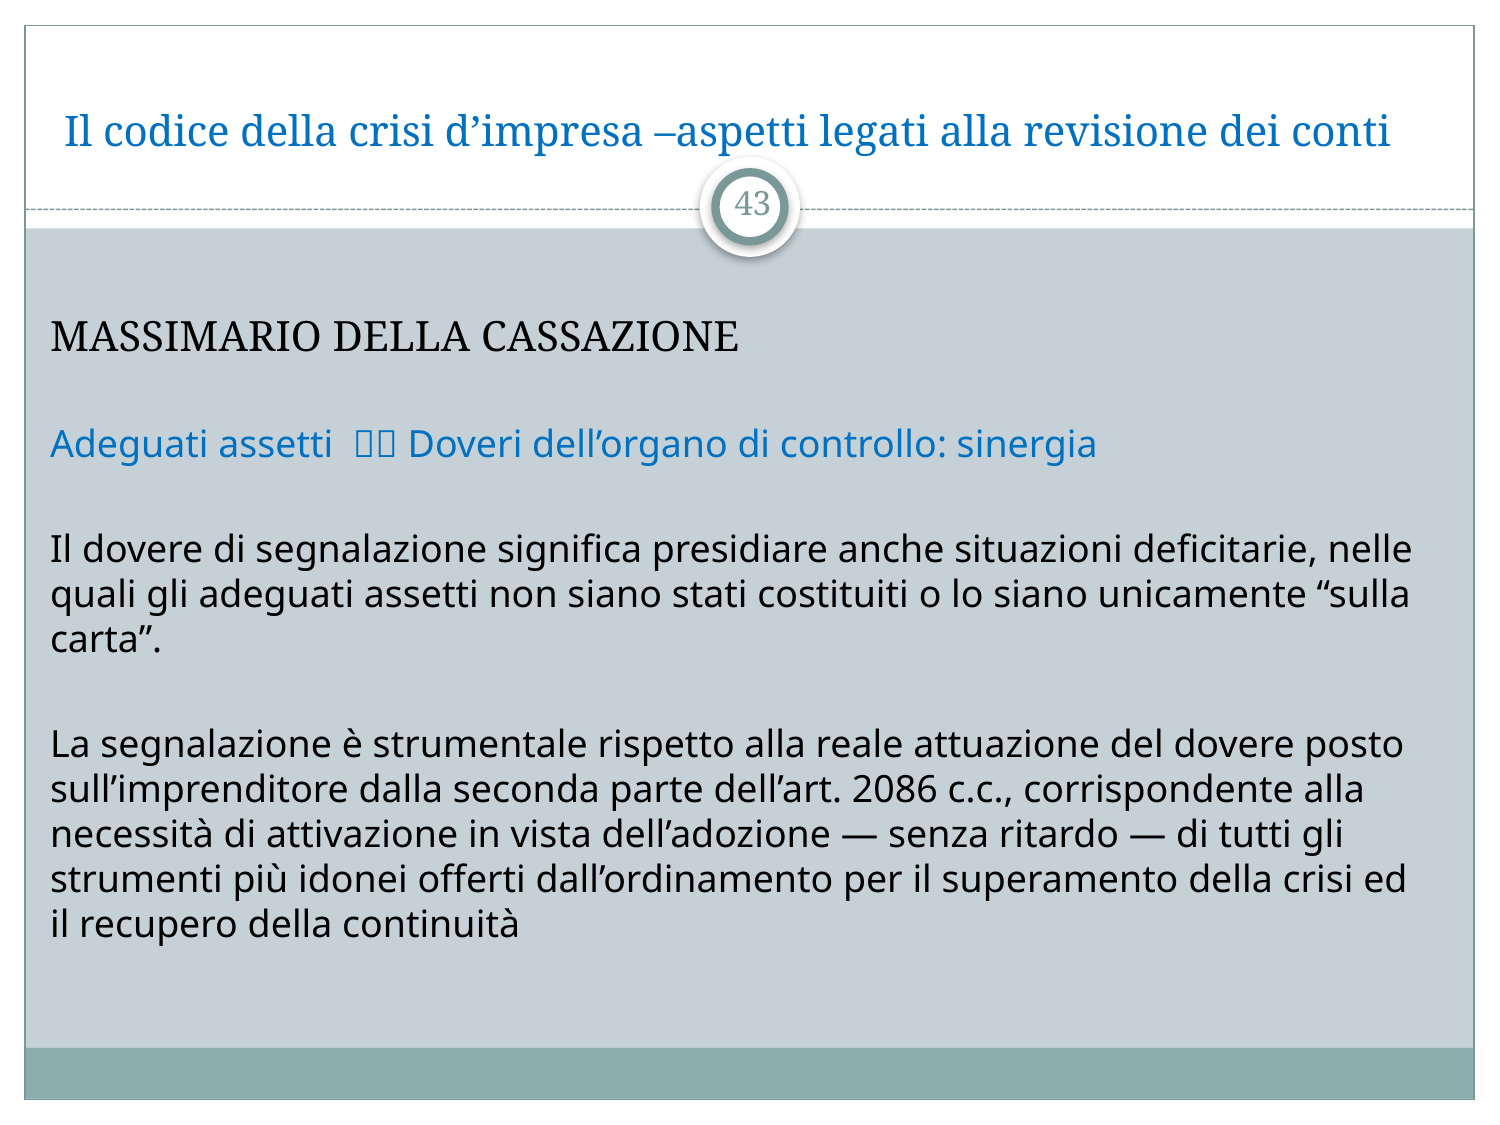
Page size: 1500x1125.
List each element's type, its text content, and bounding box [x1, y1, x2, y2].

slide_number 43 [715, 168, 791, 241]
title Il codice della crisi d’impresa –aspetti legati alla revisione dei conti [49, 37, 1450, 162]
list MASSIMARIO DELLA CASSAZIONE Adeguati assetti  Doveri dell’organo di controllo: sinergia Il dovere di segnalazione significa presidiare anche situazioni deficitarie, nelle quali gli adeguati assetti non siano stati costituiti o lo siano unicamente “sulla carta”. La segnalazione è strumentale rispetto alla reale attuazione del dovere posto sull’imprenditore dalla seconda parte dell’art. 2086 c.c., corrispondente alla necessità di attivazione in vista dell’adozione — senza ritardo — di tutti gli strumenti più idonei offerti dall’ordinamento per il superamento della crisi ed il recupero della continuità [35, 249, 1431, 1000]
